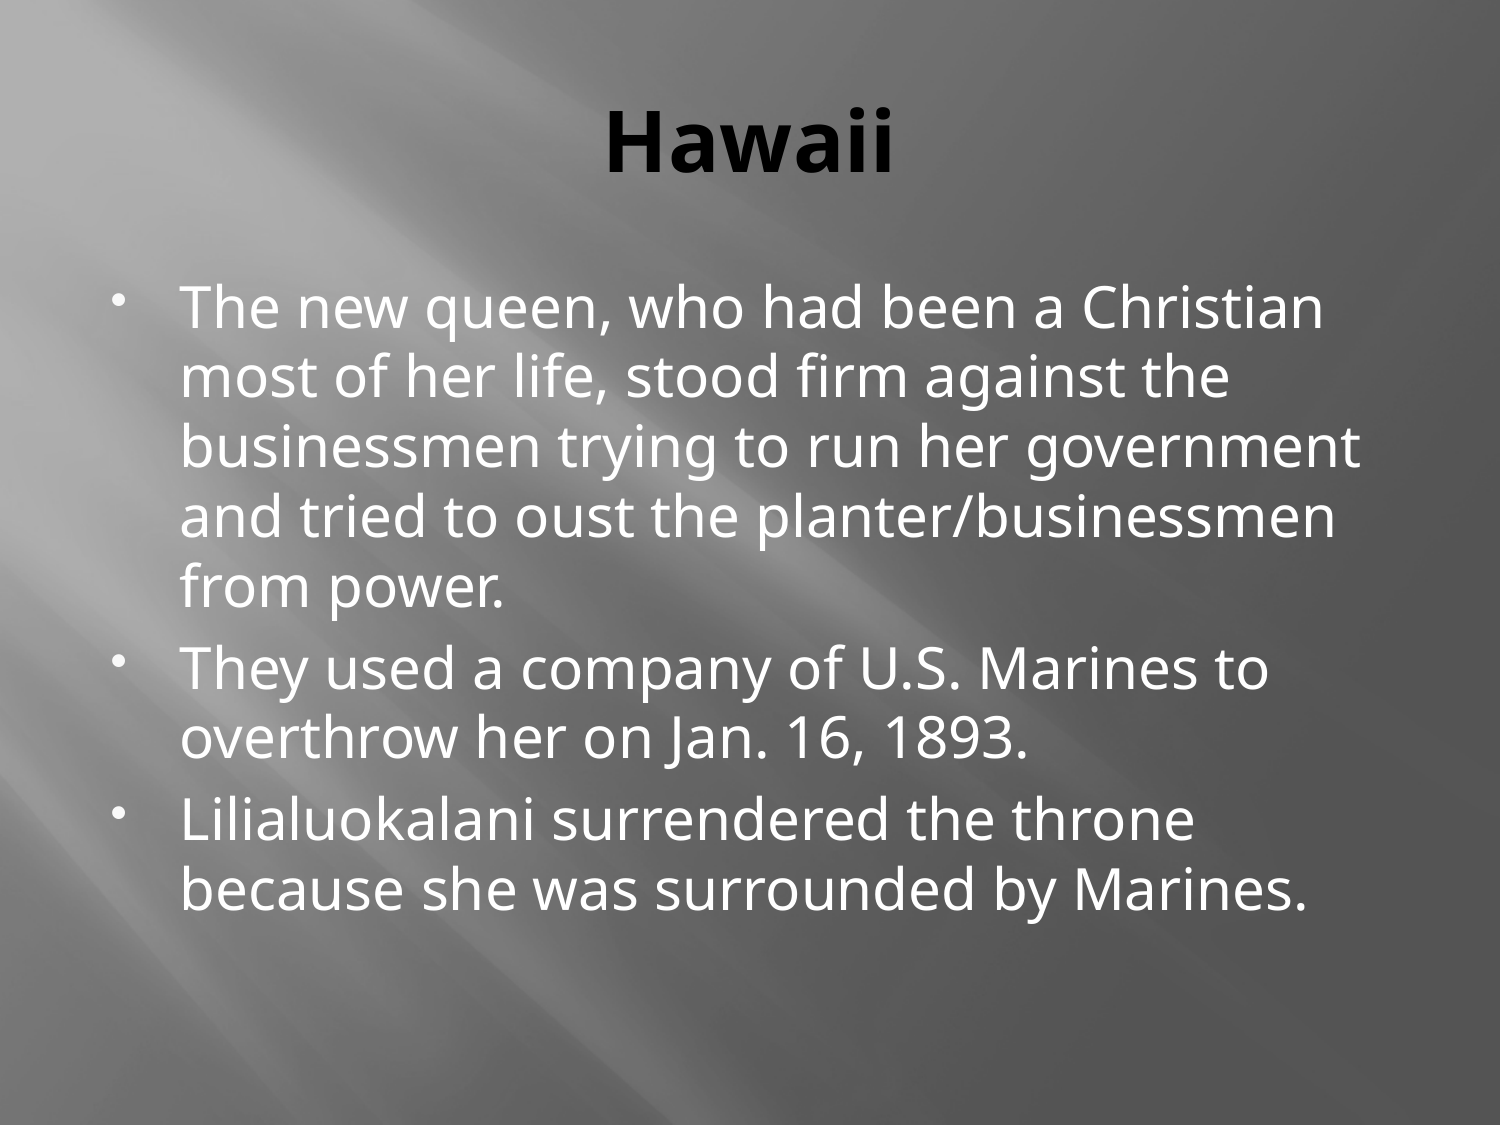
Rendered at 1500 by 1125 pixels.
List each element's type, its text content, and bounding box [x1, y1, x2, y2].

list The new queen, who had been a Christian most of her life, stood firm against the businessmen trying to run her government and tried to oust the planter/businessmen from power. They used a company of U.S. Marines to overthrow her on Jan. 16, 1893. Lilialuokalani surrendered the throne because she was surrounded by Marines. [75, 262, 1425, 1035]
title Hawaii [75, 45, 1425, 233]
